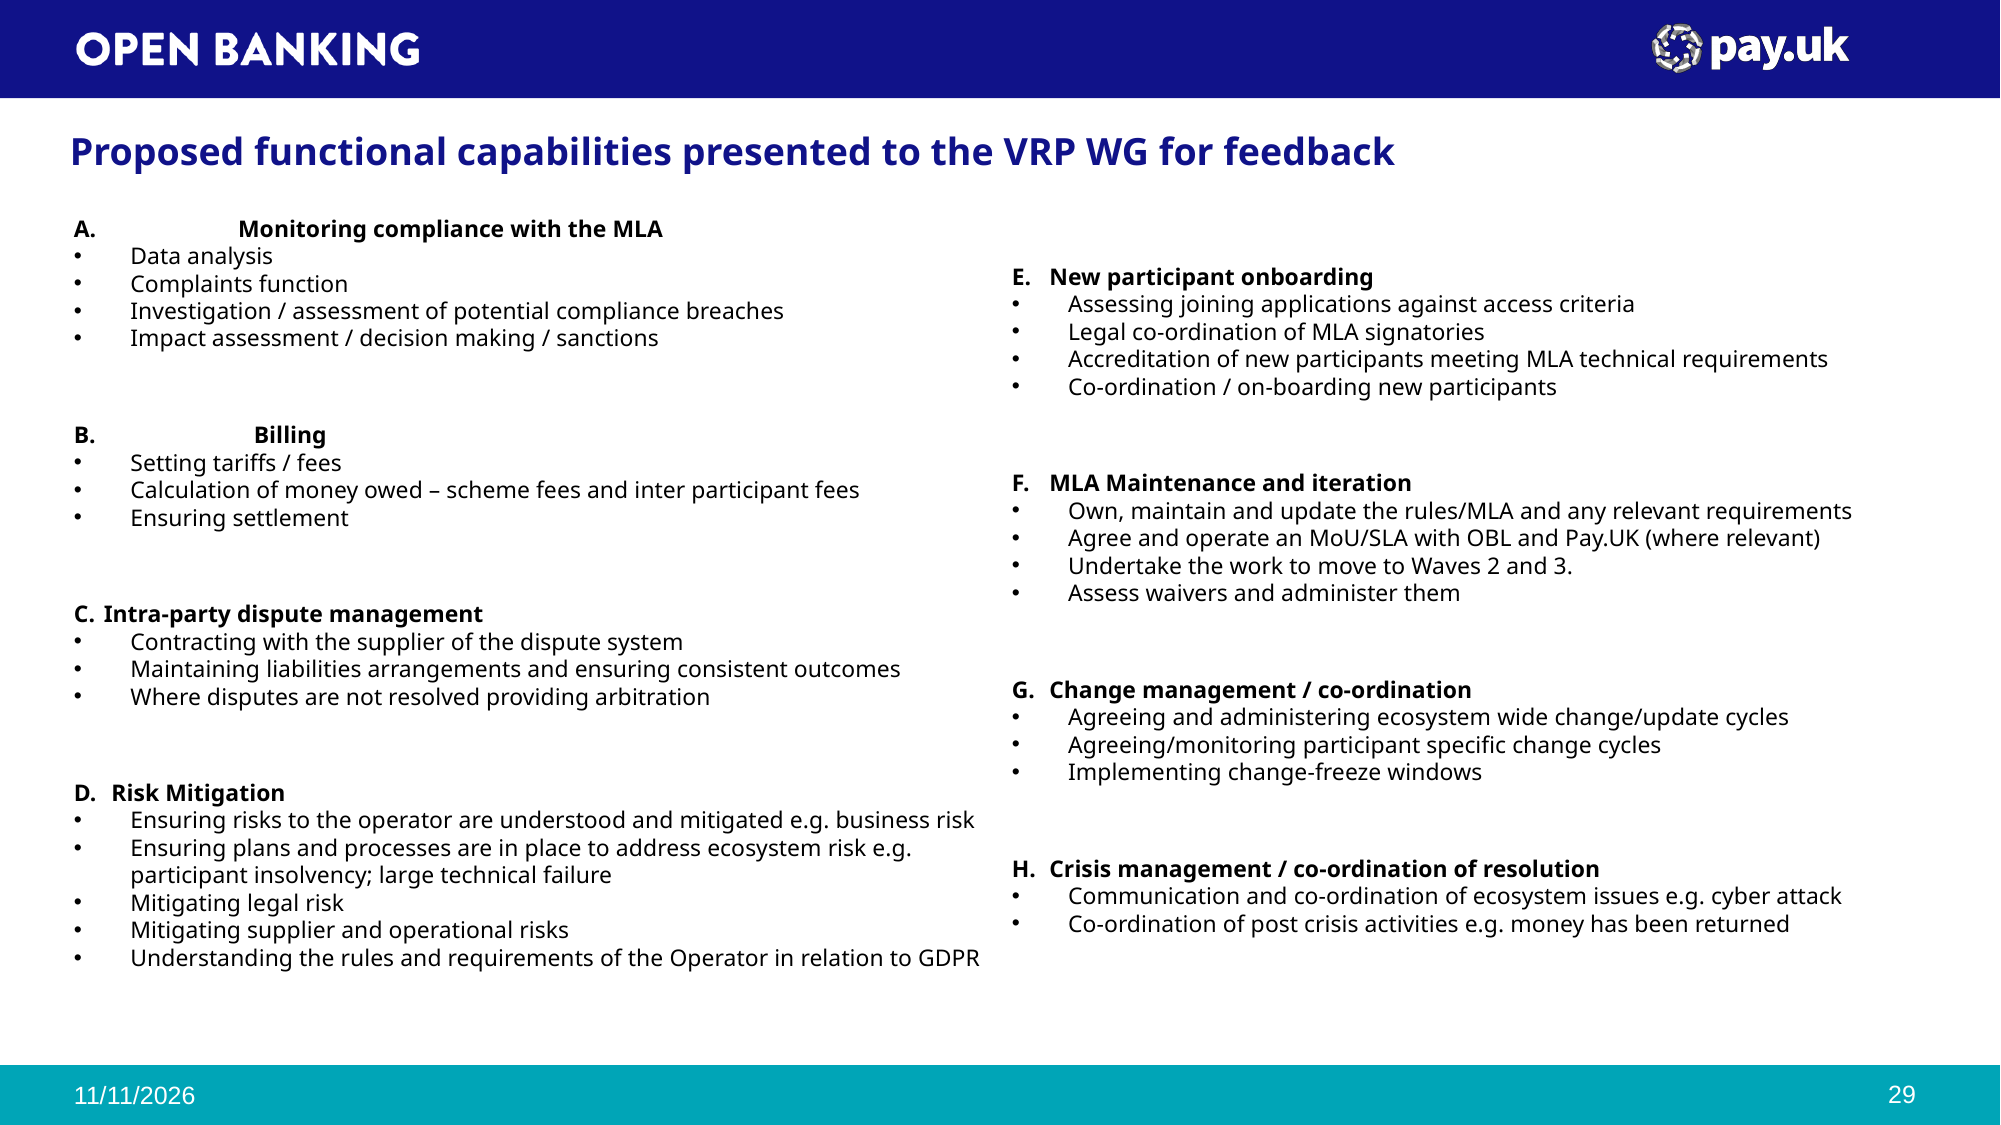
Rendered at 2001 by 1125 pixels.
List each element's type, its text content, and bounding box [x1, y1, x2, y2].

picture [1644, 12, 1856, 78]
slide_number 29 [1412, 1064, 1932, 1124]
list A. Monitoring compliance with the MLA Data analysis Complaints function Investigation / assessment of potential compliance breaches Impact assessment / decision making / sanctions B. Billing Setting tariffs / fees Calculation of money owed – scheme fees and inter participant fees Ensuring settlement C. Intra-party dispute management Contracting with the supplier of the dispute system Maintaining liabilities arrangements and ensuring consistent outcomes Where disputes are not resolved providing arbitration D. Risk Mitigation Ensuring risks to the operator are understood and mitigated e.g. business risk Ensuring plans and processes are in place to address ecosystem risk e.g. participant insolvency; large technical failure Mitigating legal risk Mitigating supplier and operational risks Understanding the rules and requirements of the Operator in relation to GDPR E. New participant onboarding Assessing joining applications against access criteria Legal co-ordination of MLA signatories Accreditation of new participants meeting MLA technical requirements Co-ordination / on-boarding new participants F. MLA Maintenance and iteration Own, maintain and update the rules/MLA and any relevant requirements Agree and operate an MoU/SLA with OBL and Pay.UK (where relevant) Undertake the work to move to Waves 2 and 3. Assess waivers and administer them G. Change management / co-ordination Agreeing and administering ecosystem wide change/update cycles Agreeing/monitoring participant specific change cycles Implementing change-freeze windows H. Crisis management / co-ordination of resolution Communication and co-ordination of ecosystem issues e.g. cyber attack Co-ordination of post crisis activities e.g. money has been returned [59, 206, 1936, 1018]
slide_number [59, 1065, 509, 1125]
title Proposed functional capabilities presented to the VRP WG for feedback [54, 125, 1629, 207]
picture [43, 0, 452, 99]
footer [662, 1064, 1338, 1124]
